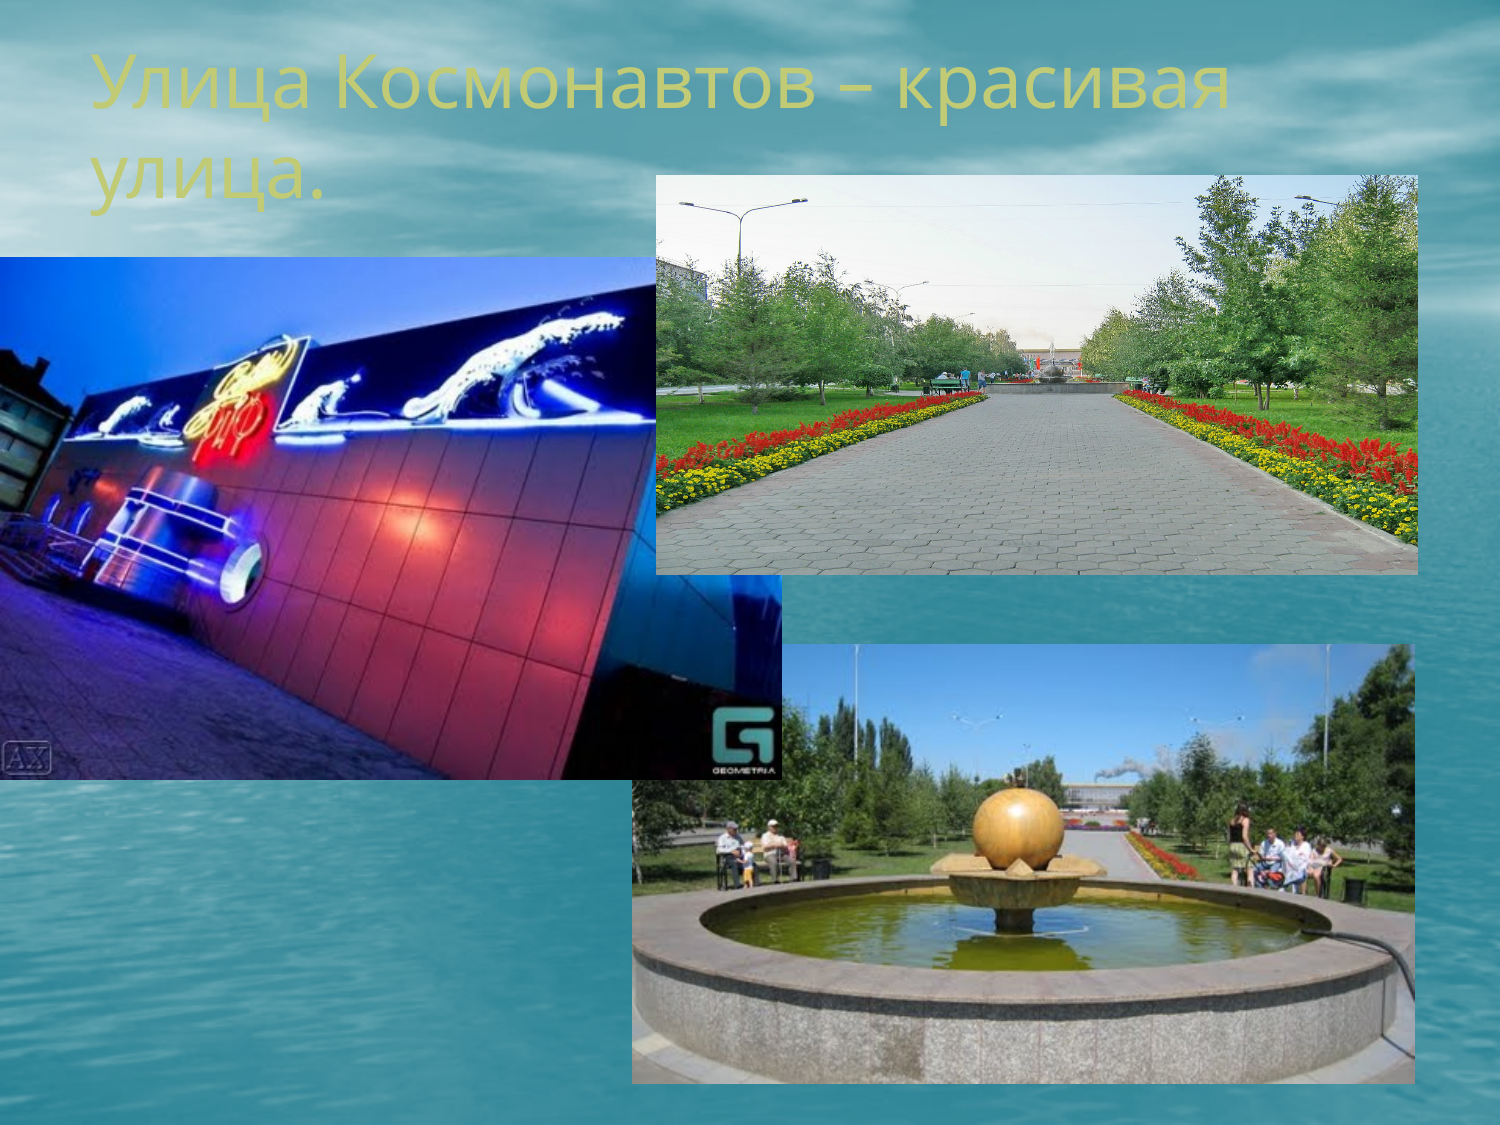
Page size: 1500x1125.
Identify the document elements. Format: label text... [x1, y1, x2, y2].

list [632, 644, 1415, 1084]
picture [0, 175, 1419, 780]
title Улица Космонавтов – красивая улица. [74, 47, 1426, 200]
